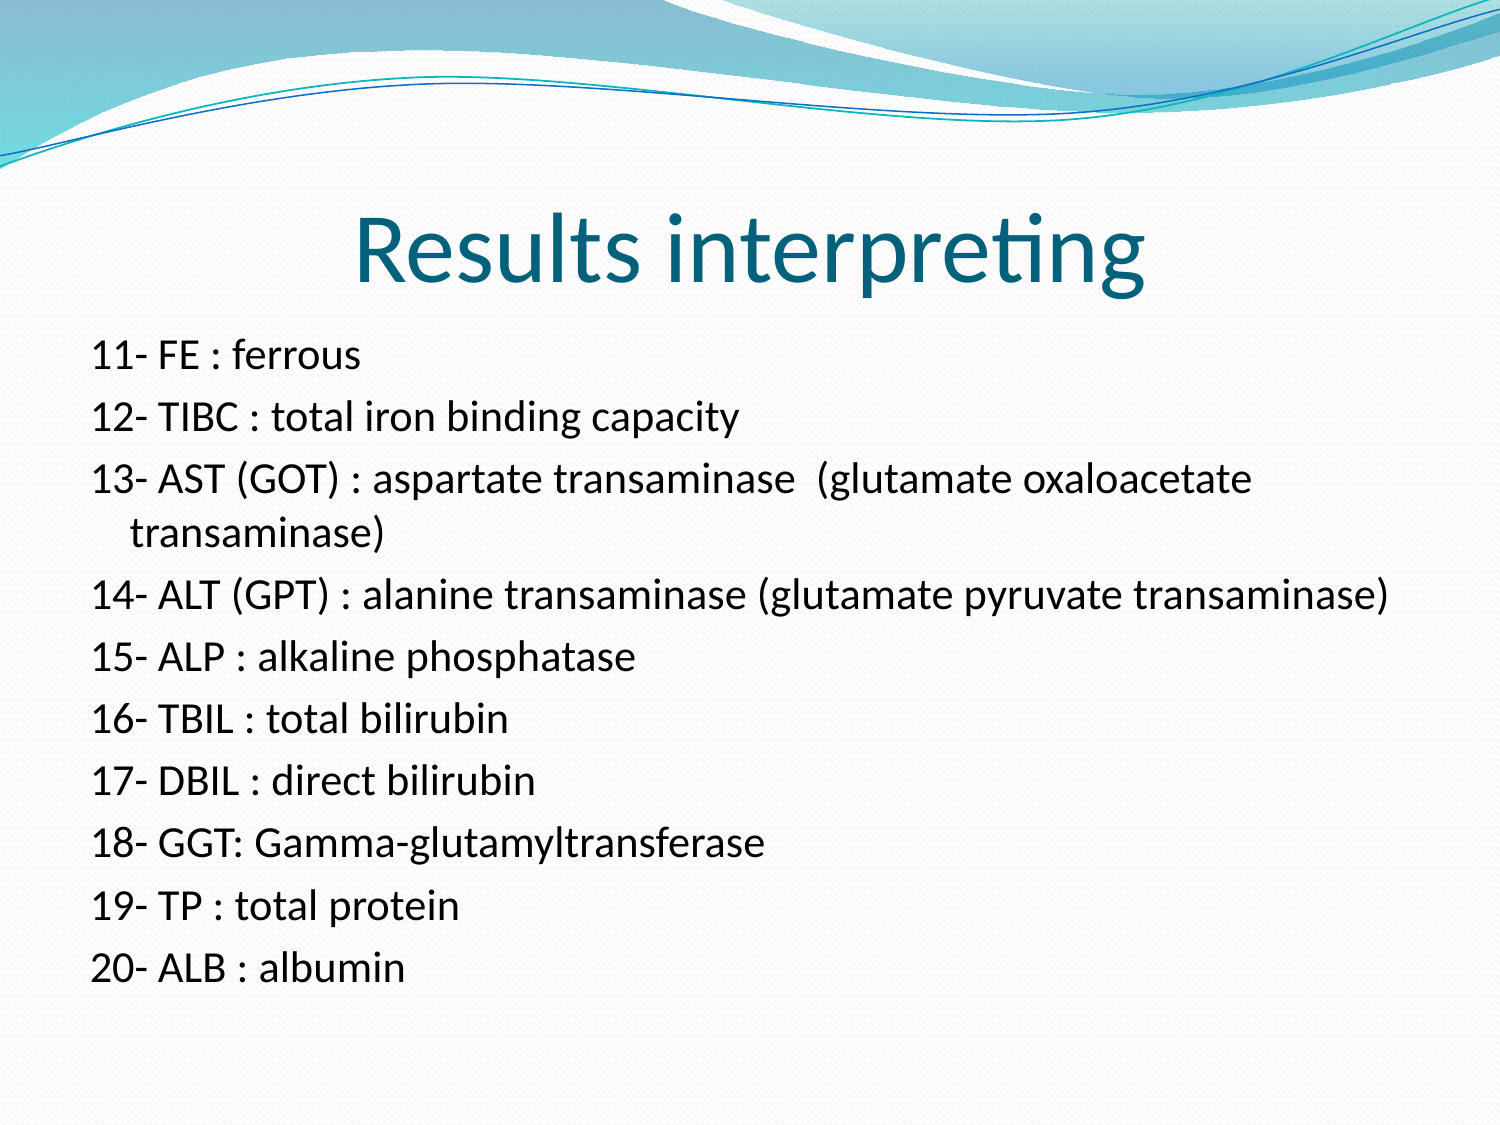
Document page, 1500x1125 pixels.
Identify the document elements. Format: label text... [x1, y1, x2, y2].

list 11- FE : ferrous 12- TIBC : total iron binding capacity 13- AST (GOT) : aspartate transaminase (glutamate oxaloacetate transaminase) 14- ALT (GPT) : alanine transaminase (glutamate pyruvate transaminase) 15- ALP : alkaline phosphatase 16- TBIL : total bilirubin 17- DBIL : direct bilirubin 18- GGT: Gamma-glutamyltransferase 19- TP : total protein 20- ALB : albumin [75, 317, 1425, 1038]
title Results interpreting [75, 115, 1425, 303]
